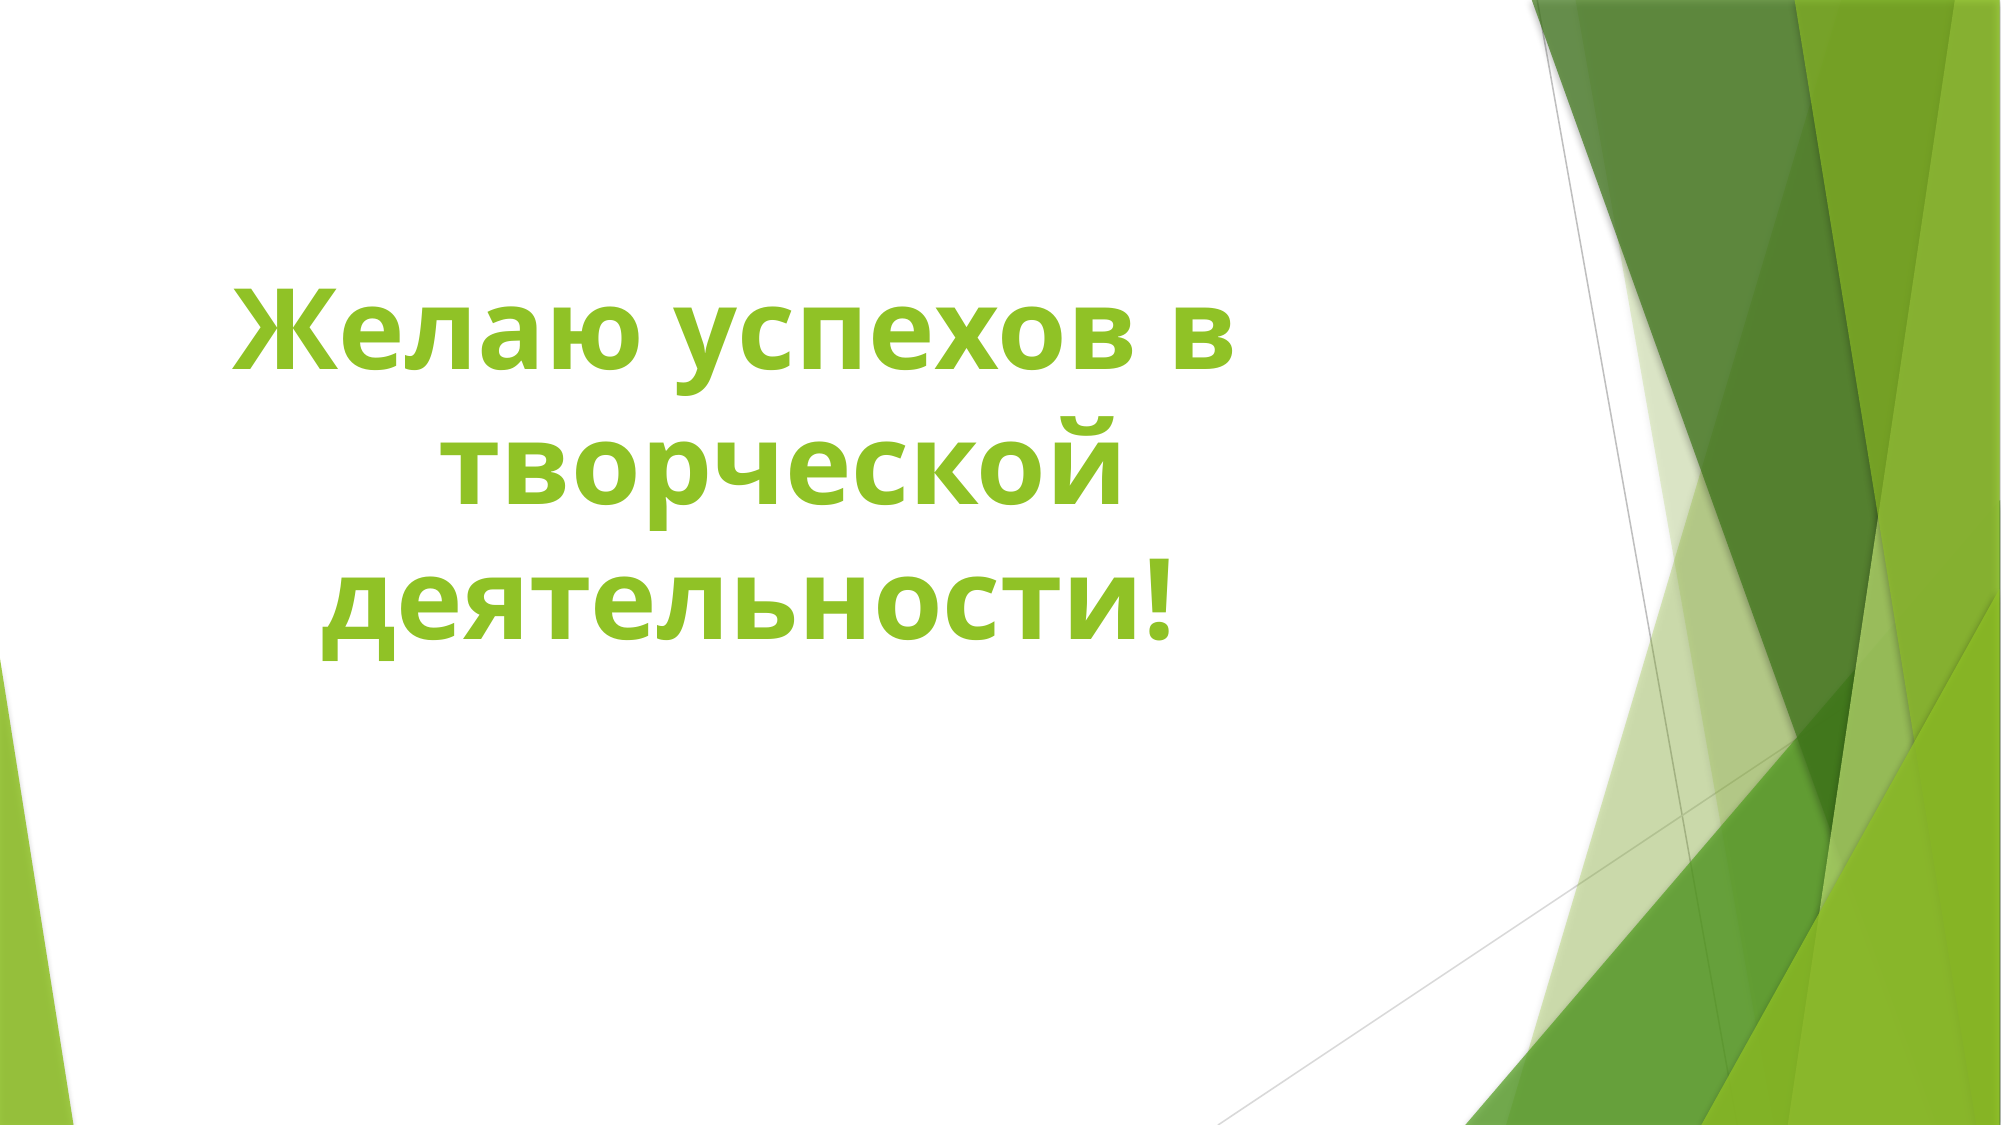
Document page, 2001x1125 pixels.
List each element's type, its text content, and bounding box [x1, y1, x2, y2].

title Желаю успехов в творческой деятельности! [73, 249, 1633, 948]
